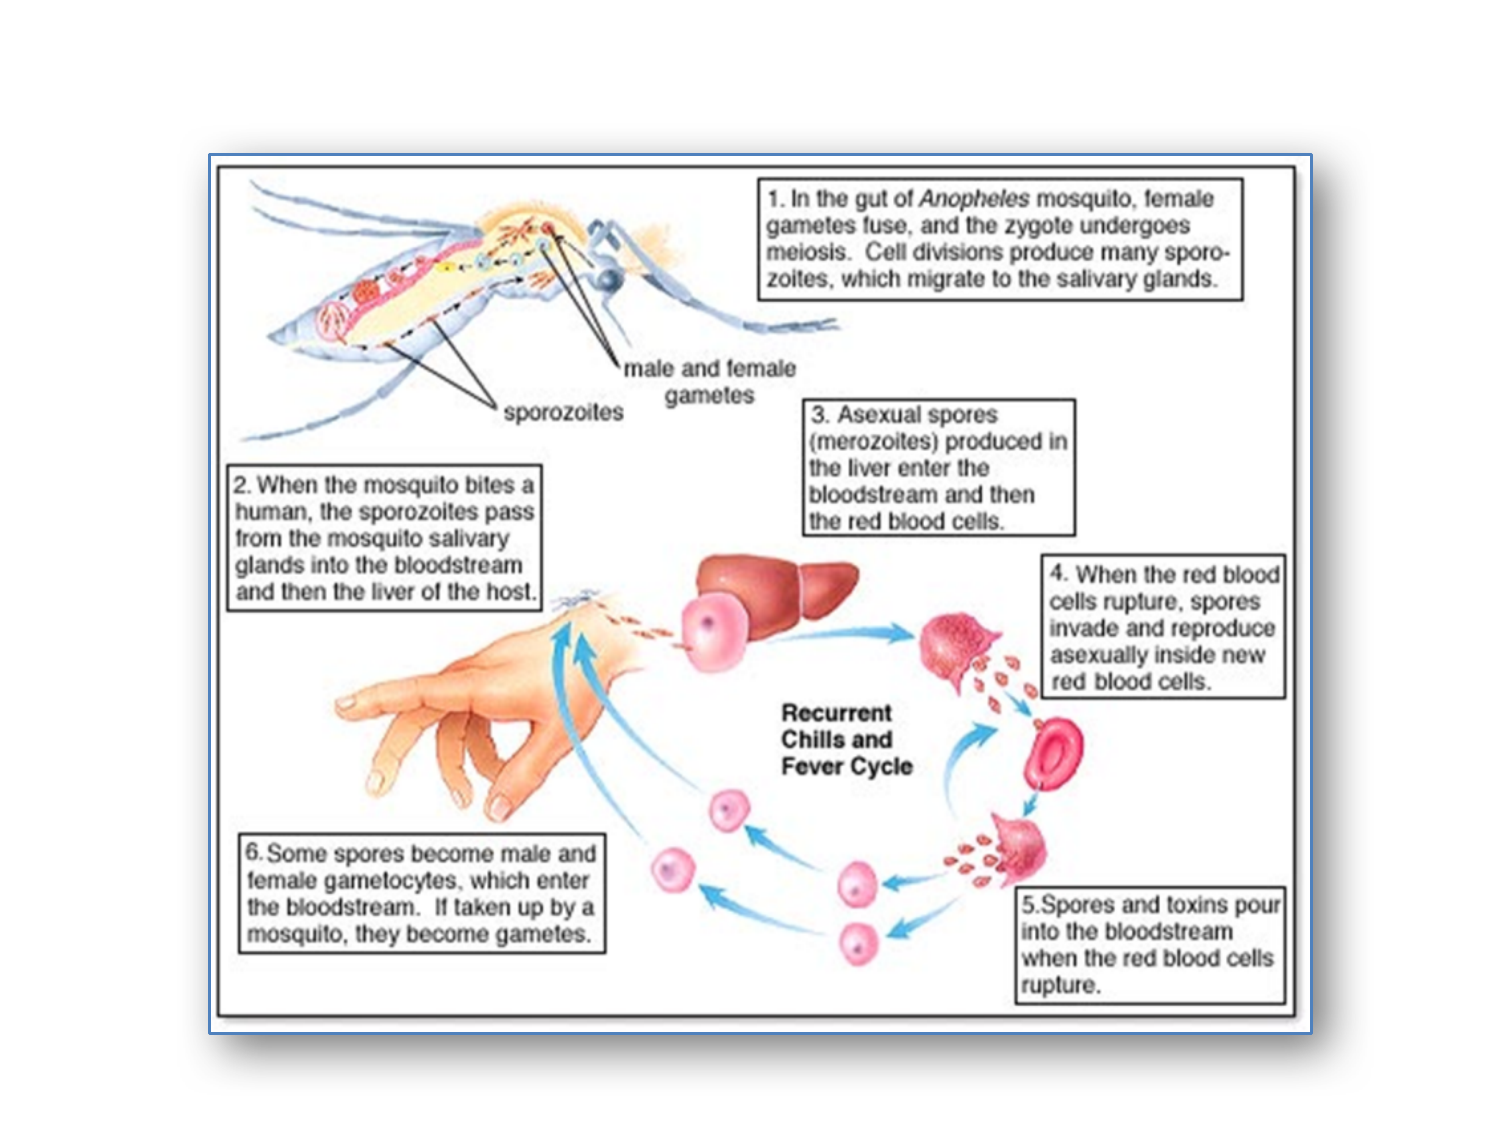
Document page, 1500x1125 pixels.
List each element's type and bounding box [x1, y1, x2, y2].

picture [210, 155, 1310, 1032]
